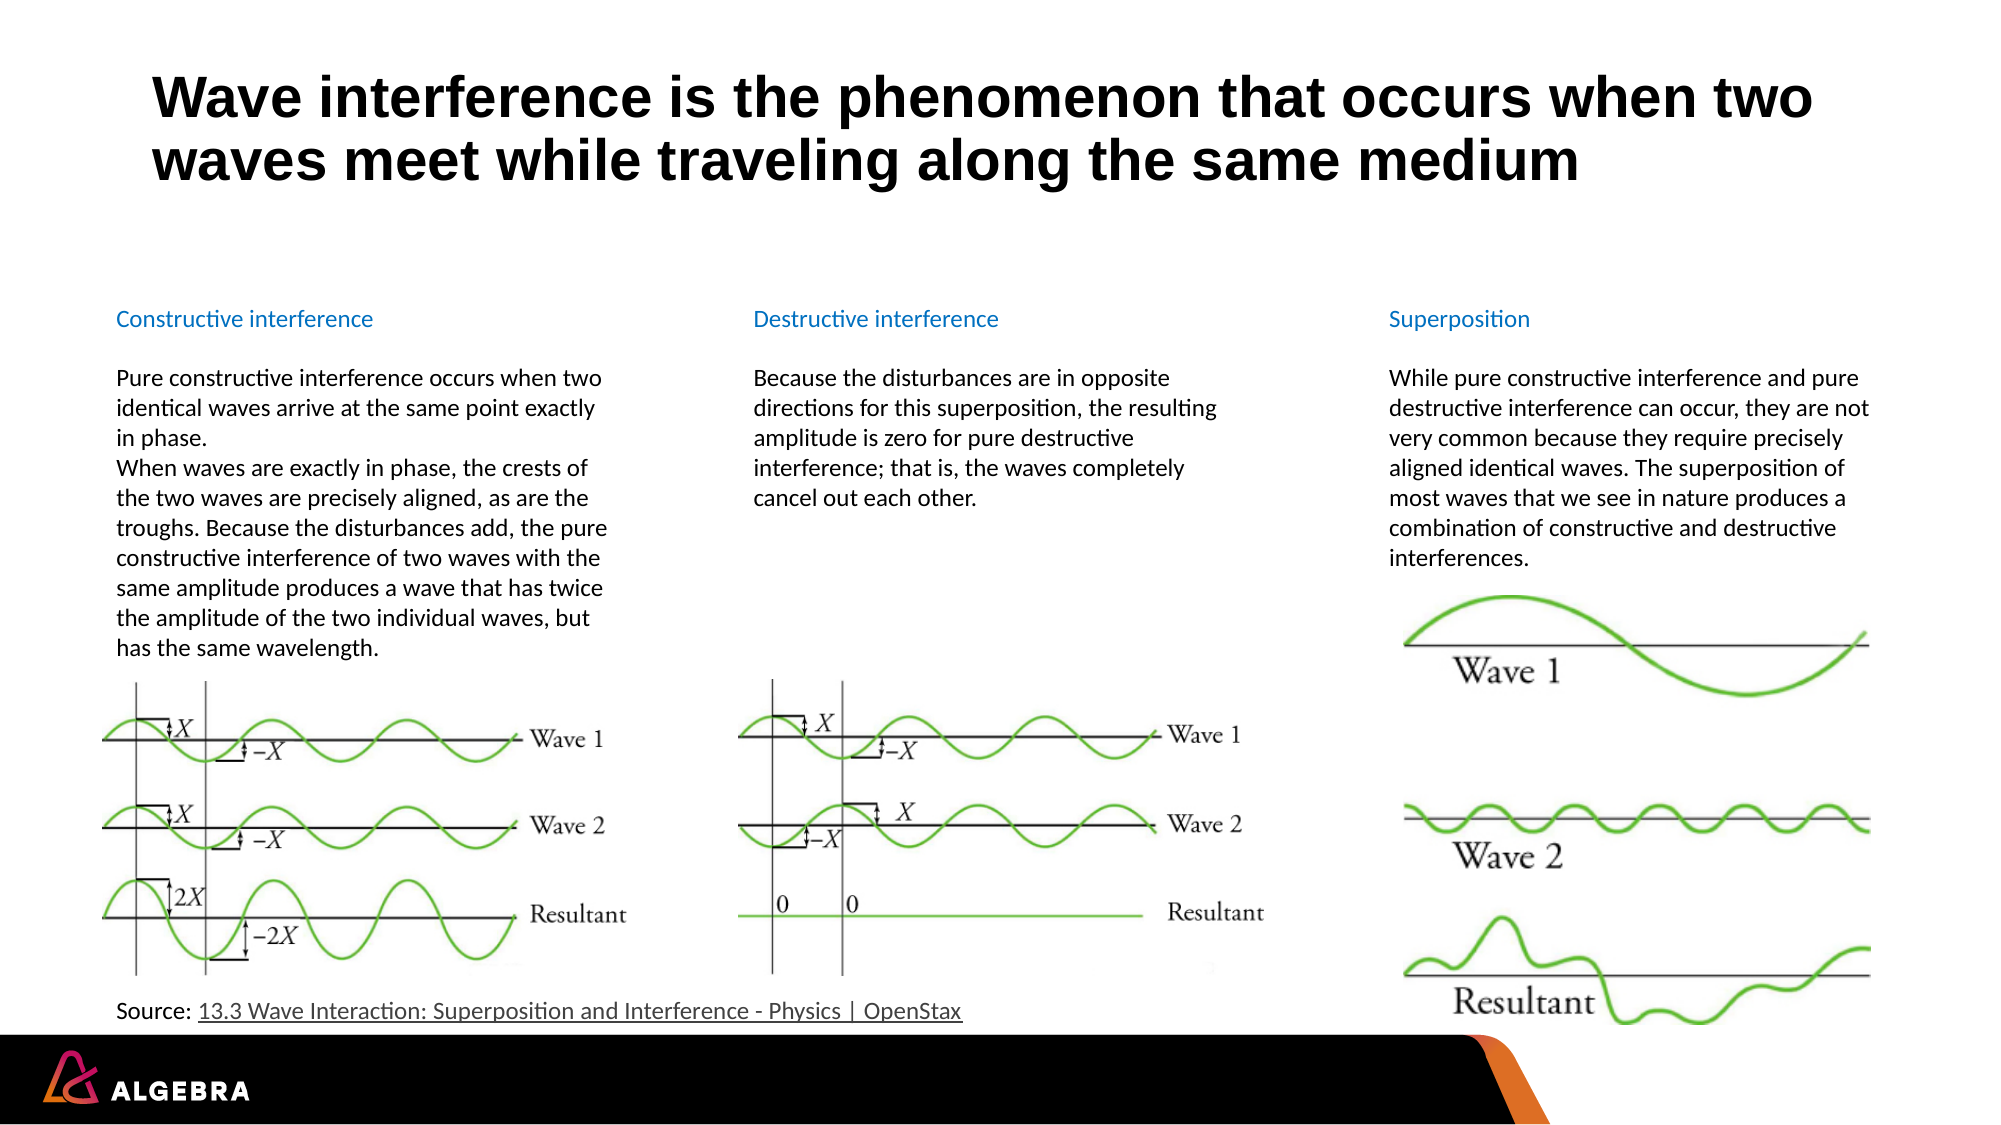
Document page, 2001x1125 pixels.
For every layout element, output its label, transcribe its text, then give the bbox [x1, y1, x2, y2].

text_box Constructive interference Pure constructive interference occurs when two identical waves arrive at the same point exactly in phase. When waves are exactly in phase, the crests of the two waves are precisely aligned, as are the troughs. Because the disturbances add, the pure constructive interference of two waves with the same amplitude produces a wave that has twice the amplitude of the two individual waves, but has the same wavelength. [100, 294, 627, 571]
picture [738, 679, 1264, 976]
text_box Destructive interference Because the disturbances are in opposite directions for this superposition, the resulting amplitude is zero for pure destructive interference; that is, the waves completely cancel out each other. [738, 294, 1265, 571]
title Wave interference is the phenomenon that occurs when two waves meet while traveling along the same medium [137, 59, 1863, 278]
text_box Source: 13.3 Wave Interaction: Superposition and Interference - Physics | OpenStax [100, 986, 1901, 1027]
picture [1403, 595, 1871, 1025]
picture [102, 681, 627, 976]
text_box Superposition While pure constructive interference and pure destructive interference can occur, they are not very common because they require precisely aligned identical waves. The superposition of most waves that we see in nature produces a combination of constructive and destructive interferences. [1373, 294, 1900, 571]
picture [0, 1034, 1733, 1125]
